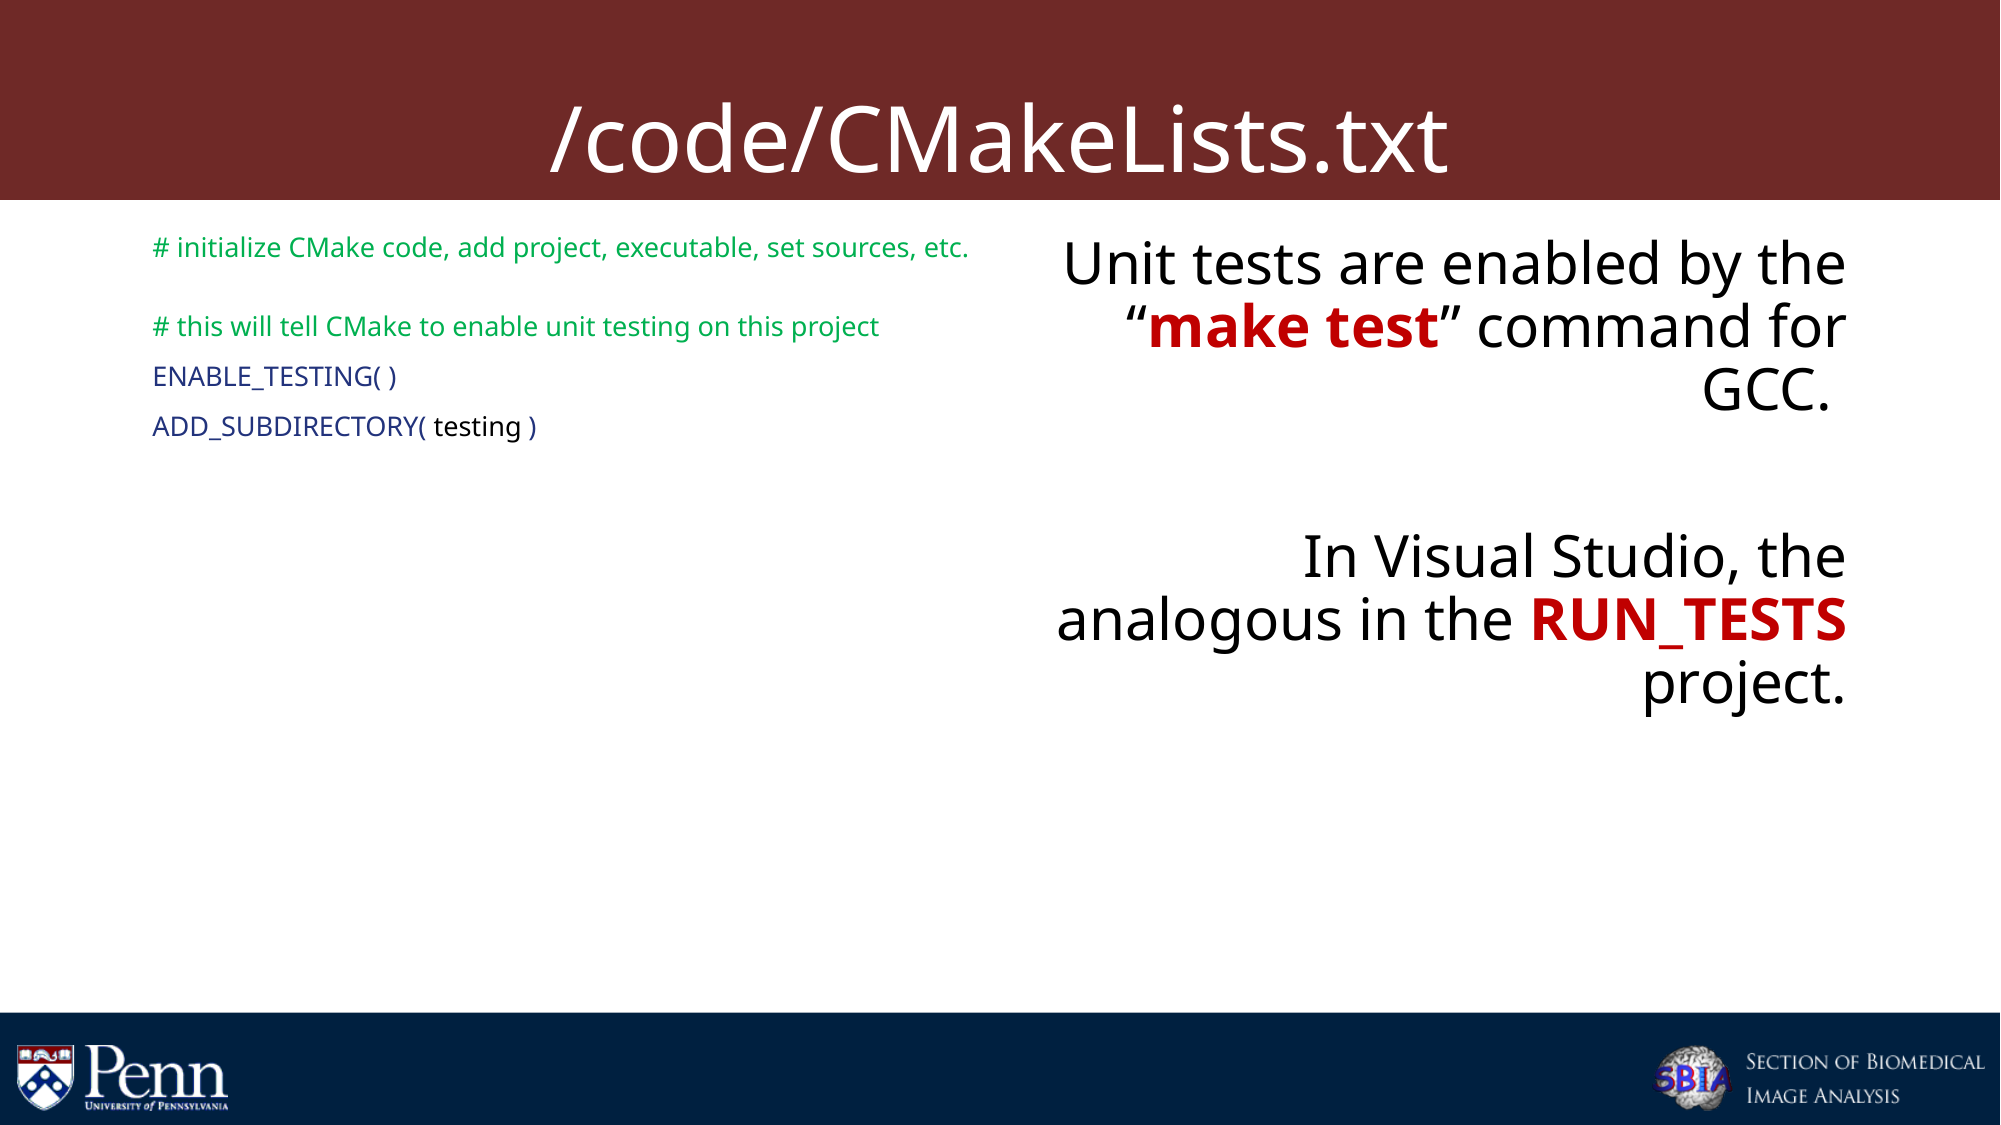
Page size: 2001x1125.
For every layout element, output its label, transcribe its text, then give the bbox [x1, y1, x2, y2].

title /code/CMakeLists.txt [137, 0, 1863, 200]
list Unit tests are enabled by the “make test” command for GCC. In Visual Studio, the analogous in the RUN_TESTS project. [1012, 226, 1863, 987]
picture [17, 1045, 228, 1111]
list # initialize CMake code, add project, executable, set sources, etc. # this will tell CMake to enable unit testing on this project ENABLE_TESTING( ) ADD_SUBDIRECTORY( testing ) [137, 226, 985, 987]
picture [1652, 1044, 1985, 1112]
